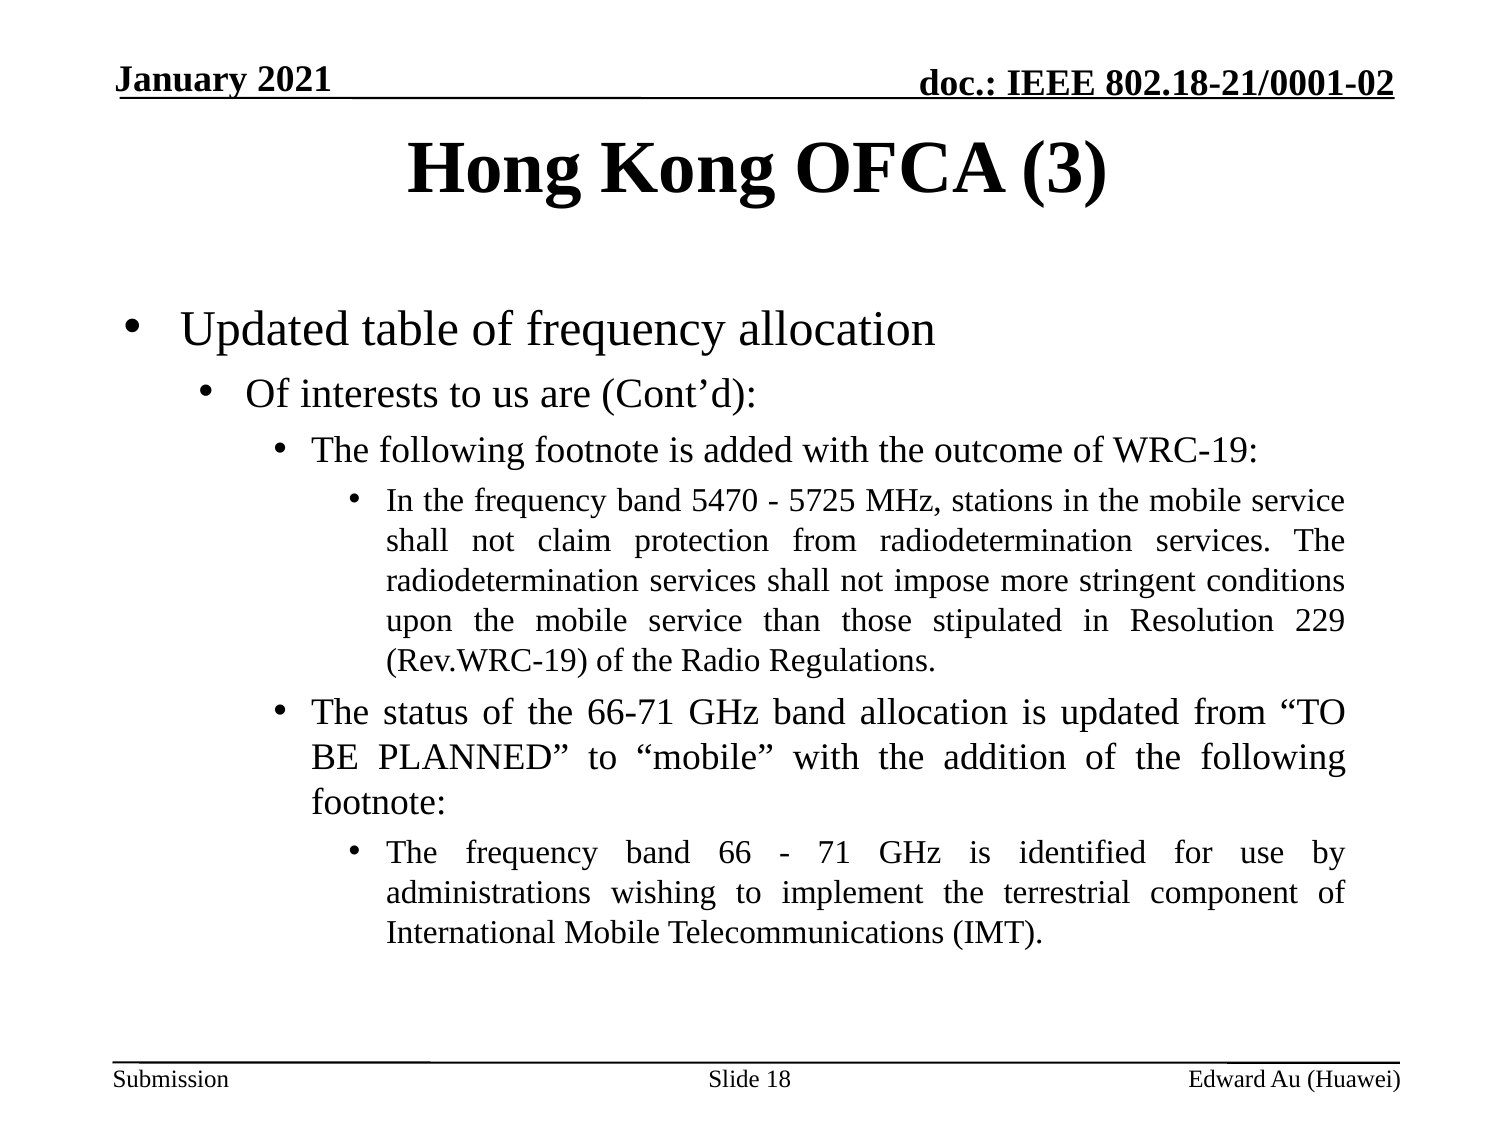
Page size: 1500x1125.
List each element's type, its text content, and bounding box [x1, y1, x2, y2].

title Hong Kong OFCA (3) [120, 99, 1396, 226]
slide_number Slide 18 [699, 1061, 800, 1123]
list Updated table of frequency allocation Of interests to us are (Cont’d): The following footnote is added with the outcome of WRC-19: In the frequency band 5470 - 5725 MHz, stations in the mobile service shall not claim protection from radiodetermination services. The radiodetermination services shall not impose more stringent conditions upon the mobile service than those stipulated in Resolution 229 (Rev.WRC-19) of the Radio Regulations. The status of the 66-71 GHz band allocation is updated from “TO BE PLANNED” to “mobile” with the addition of the following footnote: The frequency band 66 - 71 GHz is identified for use by administrations wishing to implement the terrestrial component of International Mobile Telecommunications (IMT). [108, 287, 1363, 1063]
footer Edward Au (Huawei) [902, 1061, 1402, 1093]
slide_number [114, 54, 493, 100]
